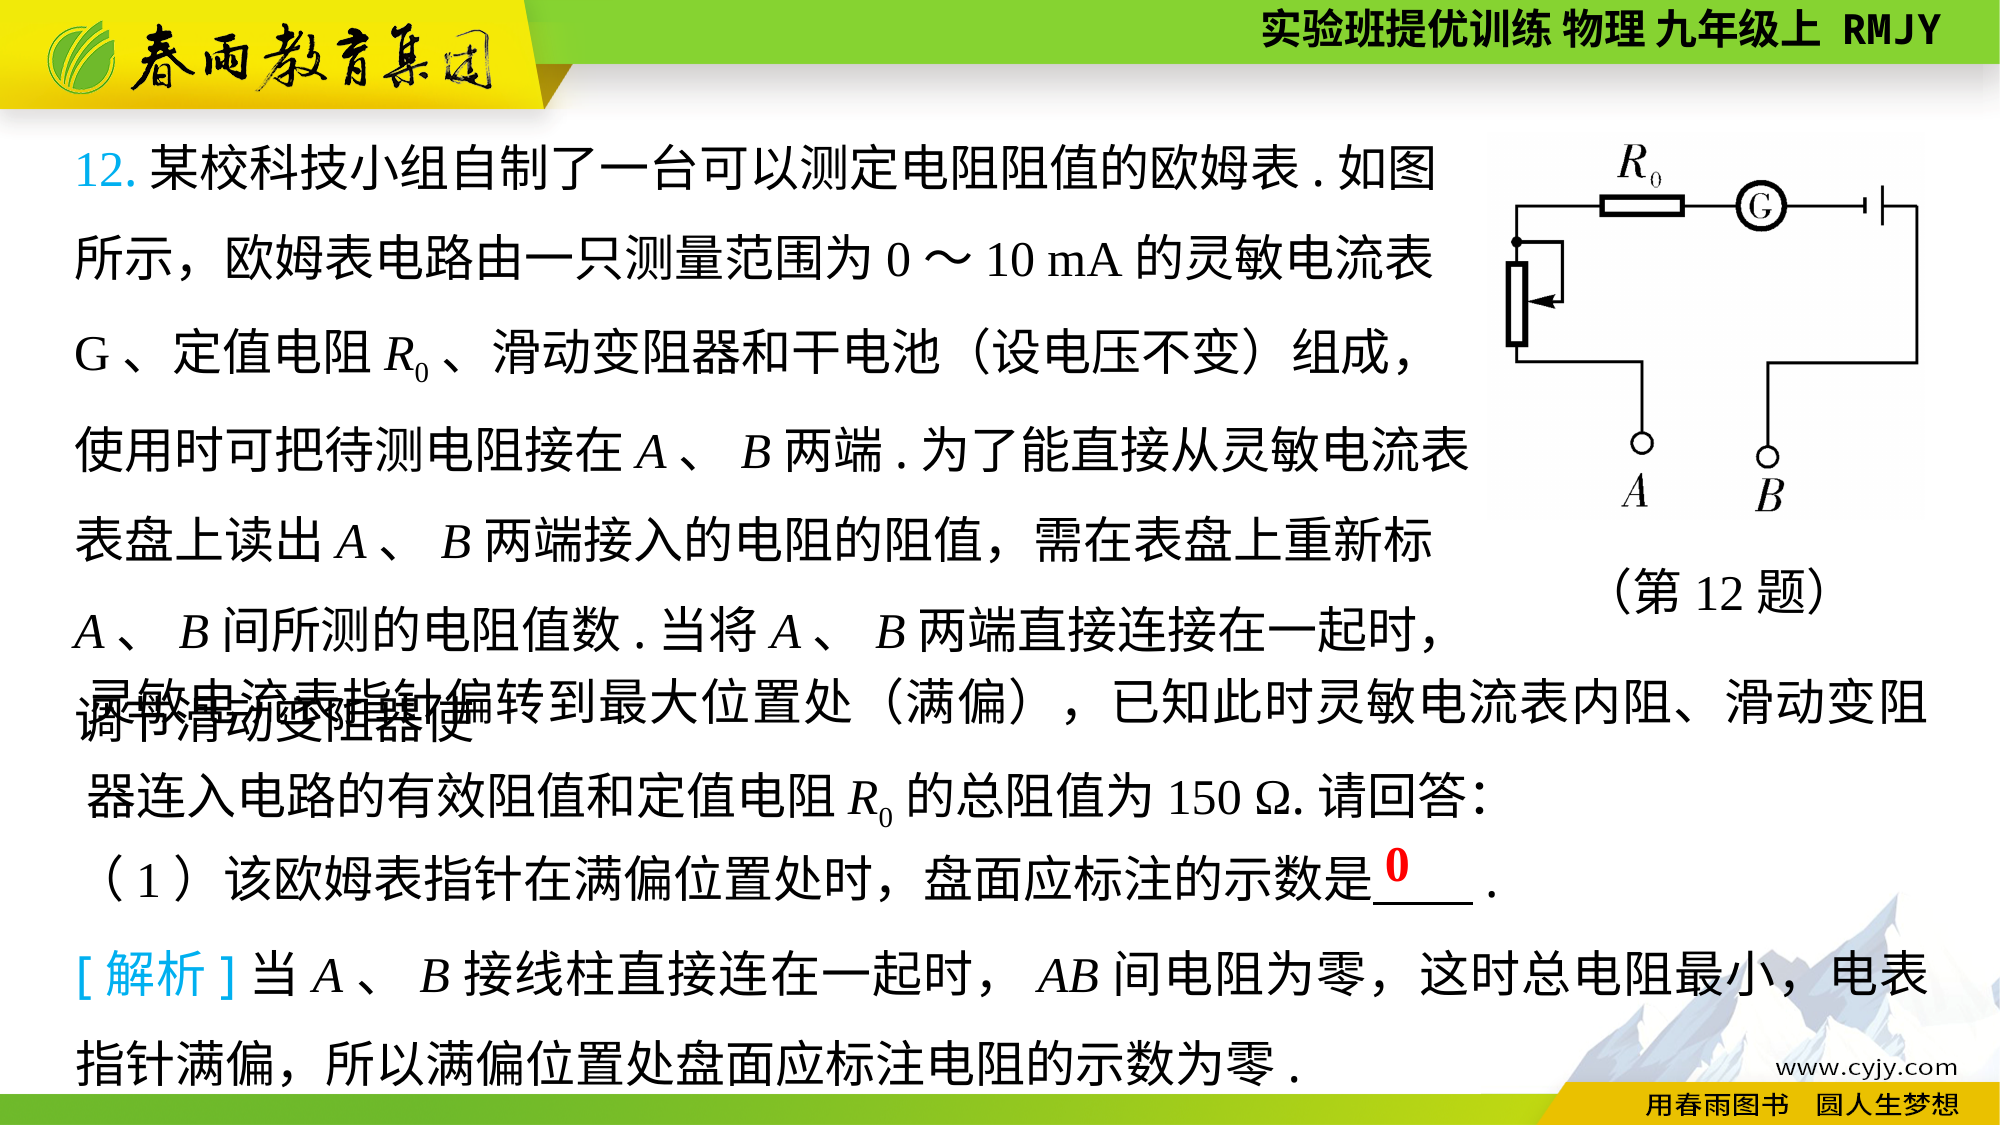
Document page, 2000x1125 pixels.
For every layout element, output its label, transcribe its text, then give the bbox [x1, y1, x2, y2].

text_box [解析]当A、B接线柱直接连在一起时，AB间电阻为零，这时总电阻最小，电表指针满偏，所以满偏位置处盘面应标注电阻的示数为零. [60, 905, 1945, 1100]
text_box 0 [1369, 823, 1425, 899]
text_box （1）该欧姆表指针在满偏位置处时，盘面应标注的示数是 . [59, 810, 1944, 916]
text_box 灵敏电流表指针偏转到最大位置处（满偏），已知此时灵敏电流表内阻、滑动变阻器连入电路的有效阻值和定值电阻R0的总阻值为150 Ω.请回答： [70, 633, 1944, 841]
list 12.某校科技小组自制了一台可以测定电阻阻值的欧姆表.如图所示，欧姆表电路由一只测量范围为0～10 mA的灵敏电流表G、定值电阻R0、滑动变阻器和干电池（设电压不变）组成，使用时可把待测电阻接在A、B两端.为了能直接从灵敏电流表表盘上读出A、B两端接入的电阻的阻值，需在表盘上重新标A、B间所测的电阻值数.当将A、B两端直接连接在一起时，调节滑动变阻器使 [59, 98, 1496, 660]
picture [0, 0, 2000, 1125]
text_box （第12题） [1567, 528, 1871, 628]
